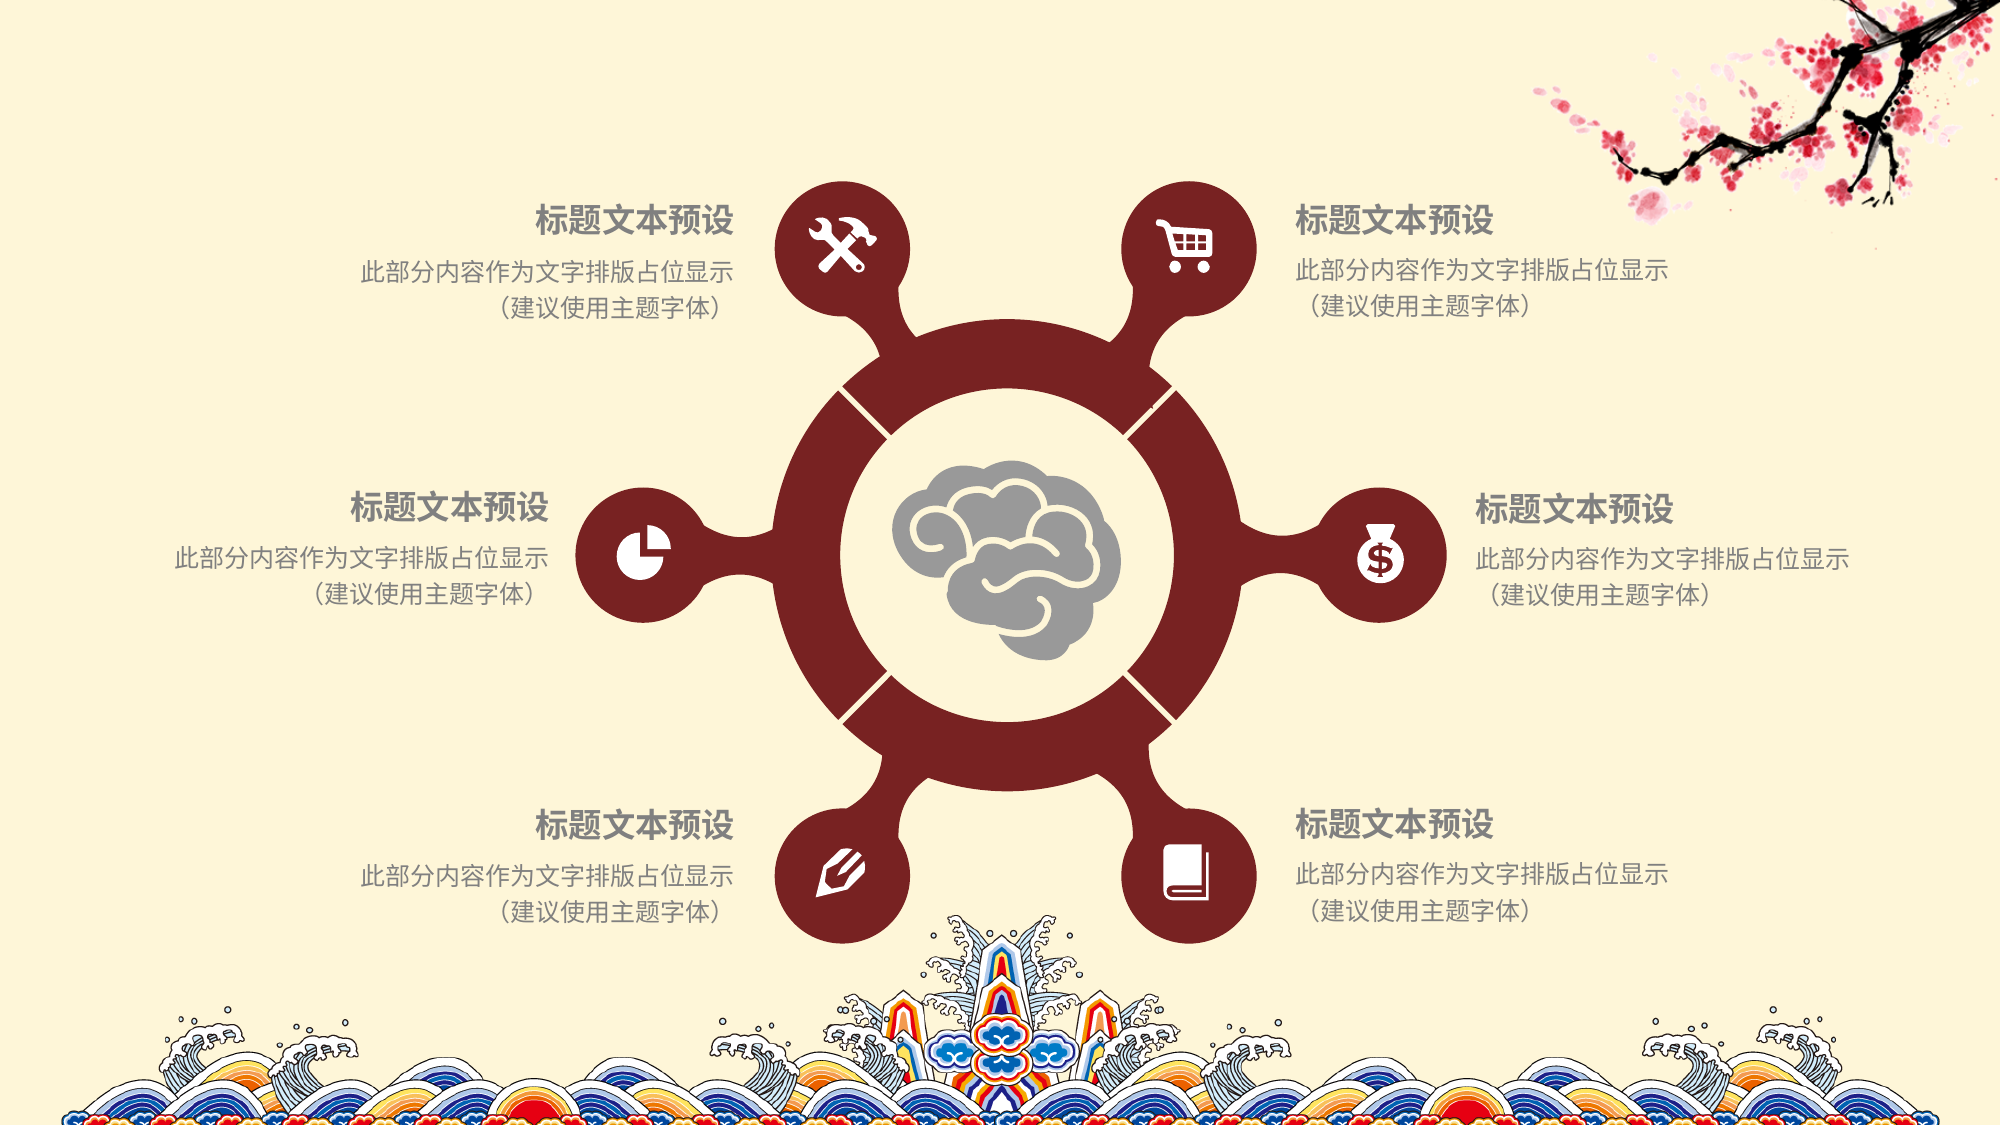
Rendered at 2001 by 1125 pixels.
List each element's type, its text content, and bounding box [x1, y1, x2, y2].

text_box 此部分内容作为文字排版占位显示 （建议使用主题字体） [290, 847, 575, 924]
picture [0, 915, 2000, 1125]
text_box 标题文本预设 [104, 478, 565, 525]
text_box 标题文本预设 [290, 796, 575, 843]
text_box 标题文本预设 [290, 192, 575, 238]
text_box 标题文本预设 [1447, 191, 1715, 237]
text_box 标题文本预设 [1447, 796, 1715, 842]
text_box 此部分内容作为文字排版占位显示 （建议使用主题字体） [104, 529, 565, 606]
text_box 标题文本预设 [1460, 480, 1895, 527]
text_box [575, 173, 1447, 951]
text_box 此部分内容作为文字排版占位显示 （建议使用主题字体） [1460, 530, 1895, 607]
text_box 此部分内容作为文字排版占位显示 （建议使用主题字体） [1447, 845, 1715, 922]
picture [1530, 0, 2000, 250]
text_box 此部分内容作为文字排版占位显示 （建议使用主题字体） [1447, 241, 1715, 317]
text_box 此部分内容作为文字排版占位显示 （建议使用主题字体） [290, 243, 575, 319]
